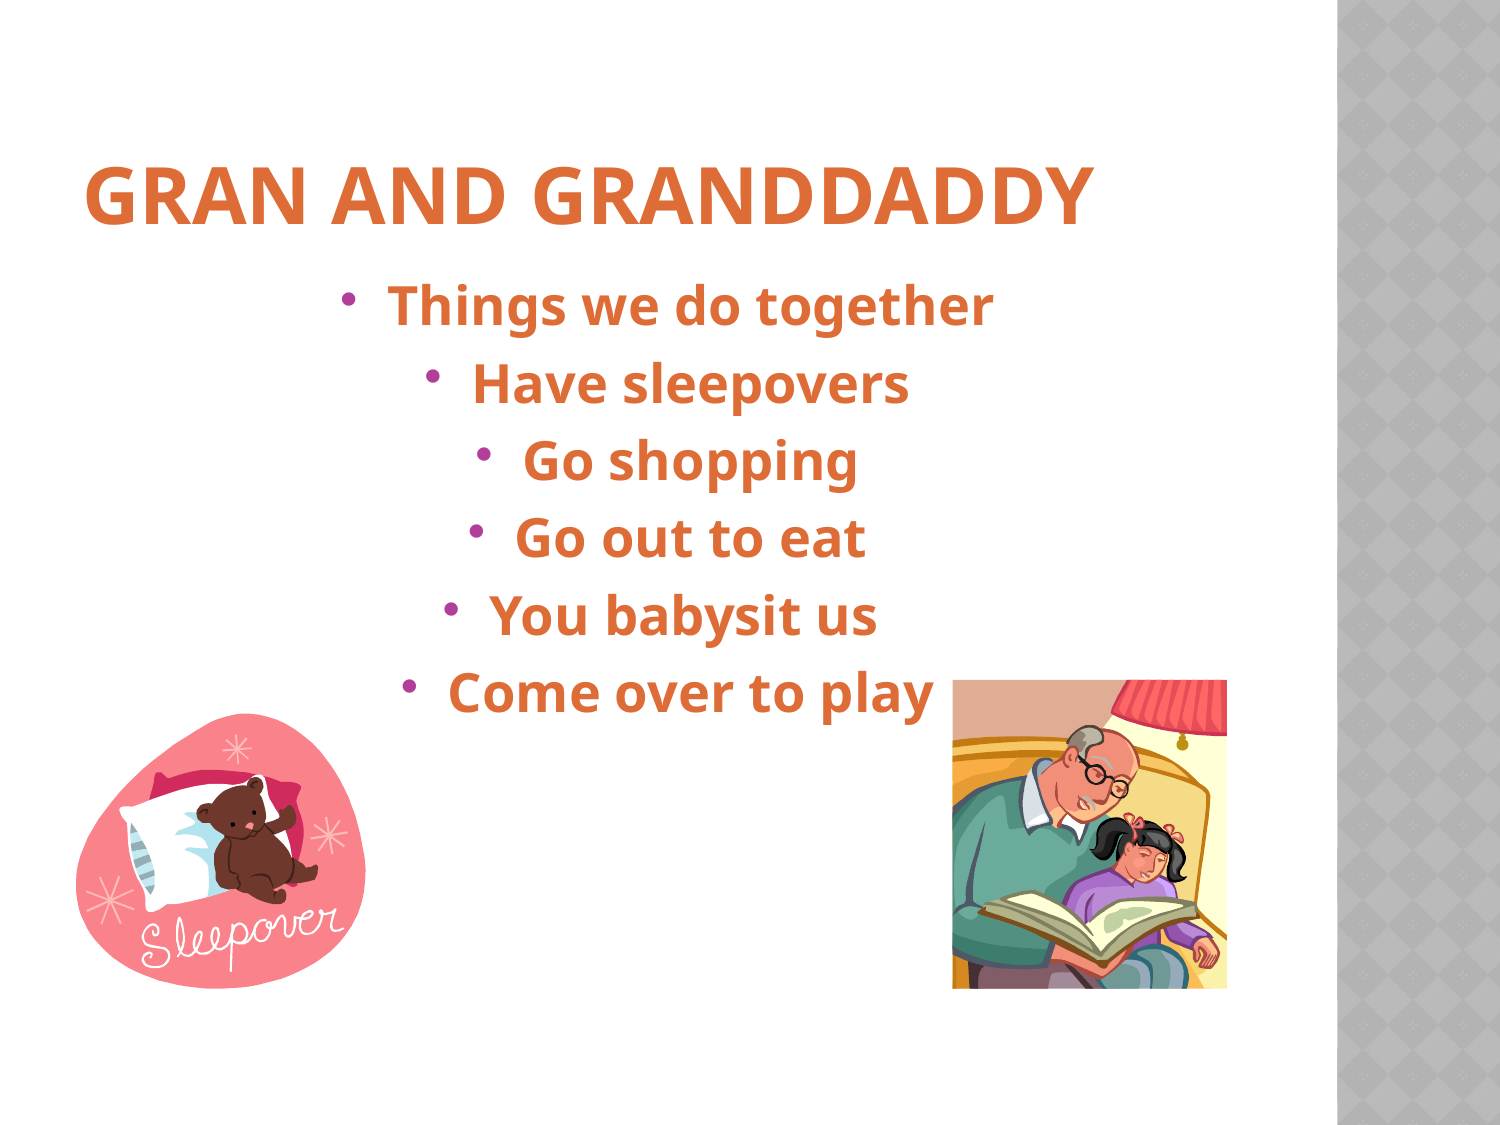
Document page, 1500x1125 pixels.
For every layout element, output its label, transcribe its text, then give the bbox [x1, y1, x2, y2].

picture [949, 674, 1233, 994]
picture [74, 711, 368, 990]
list Things we do together Have sleepovers Go shopping Go out to eat You babysit us Come over to play [75, 264, 1263, 1059]
title Gran and granddaddy [75, 52, 1263, 240]
